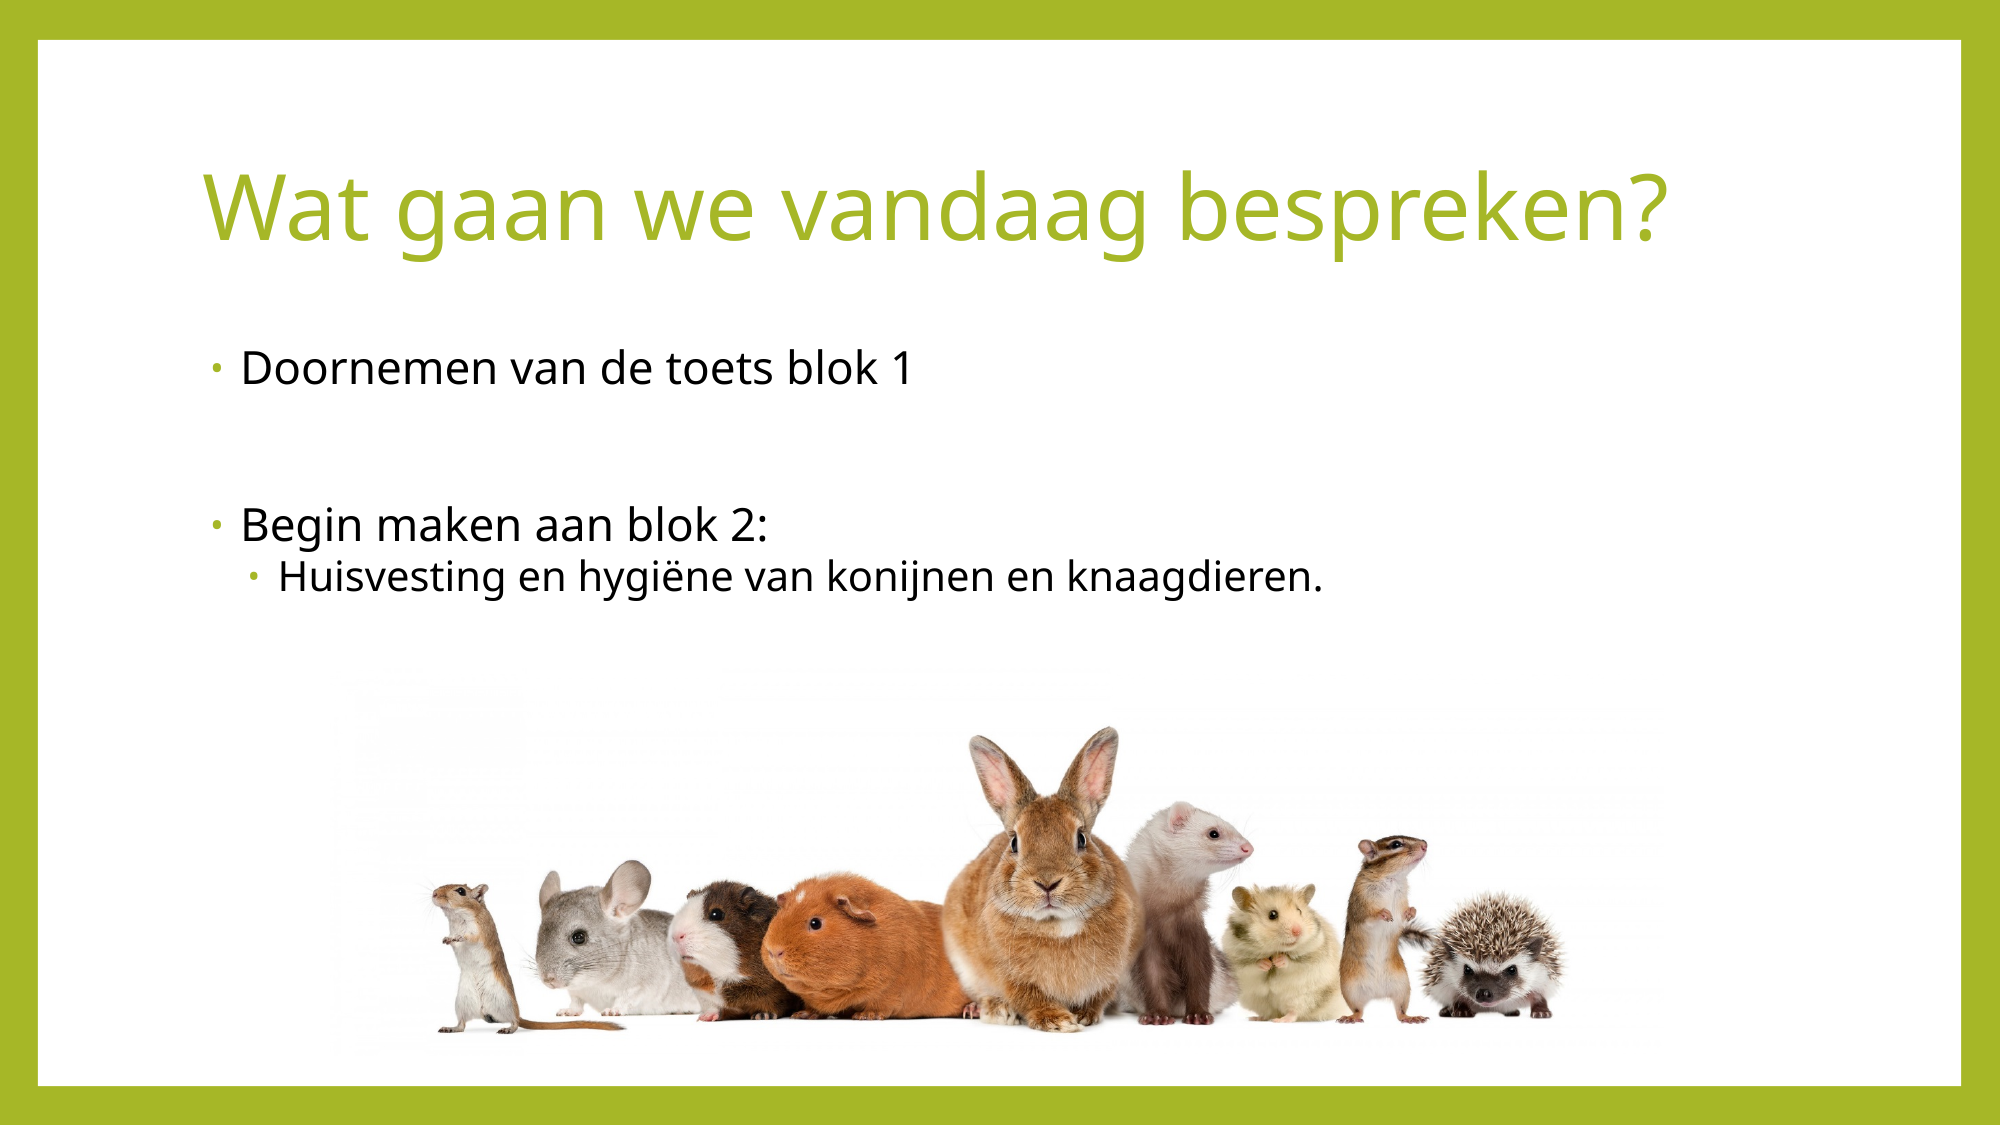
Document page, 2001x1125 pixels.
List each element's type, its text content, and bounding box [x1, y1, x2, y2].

title Wat gaan we vandaag bespreken? [187, 99, 1808, 323]
picture [330, 668, 1664, 1056]
list Doornemen van de toets blok 1 Begin maken aan blok 2: Huisvesting en hygiëne van konijnen en knaagdieren. [187, 337, 1808, 1000]
